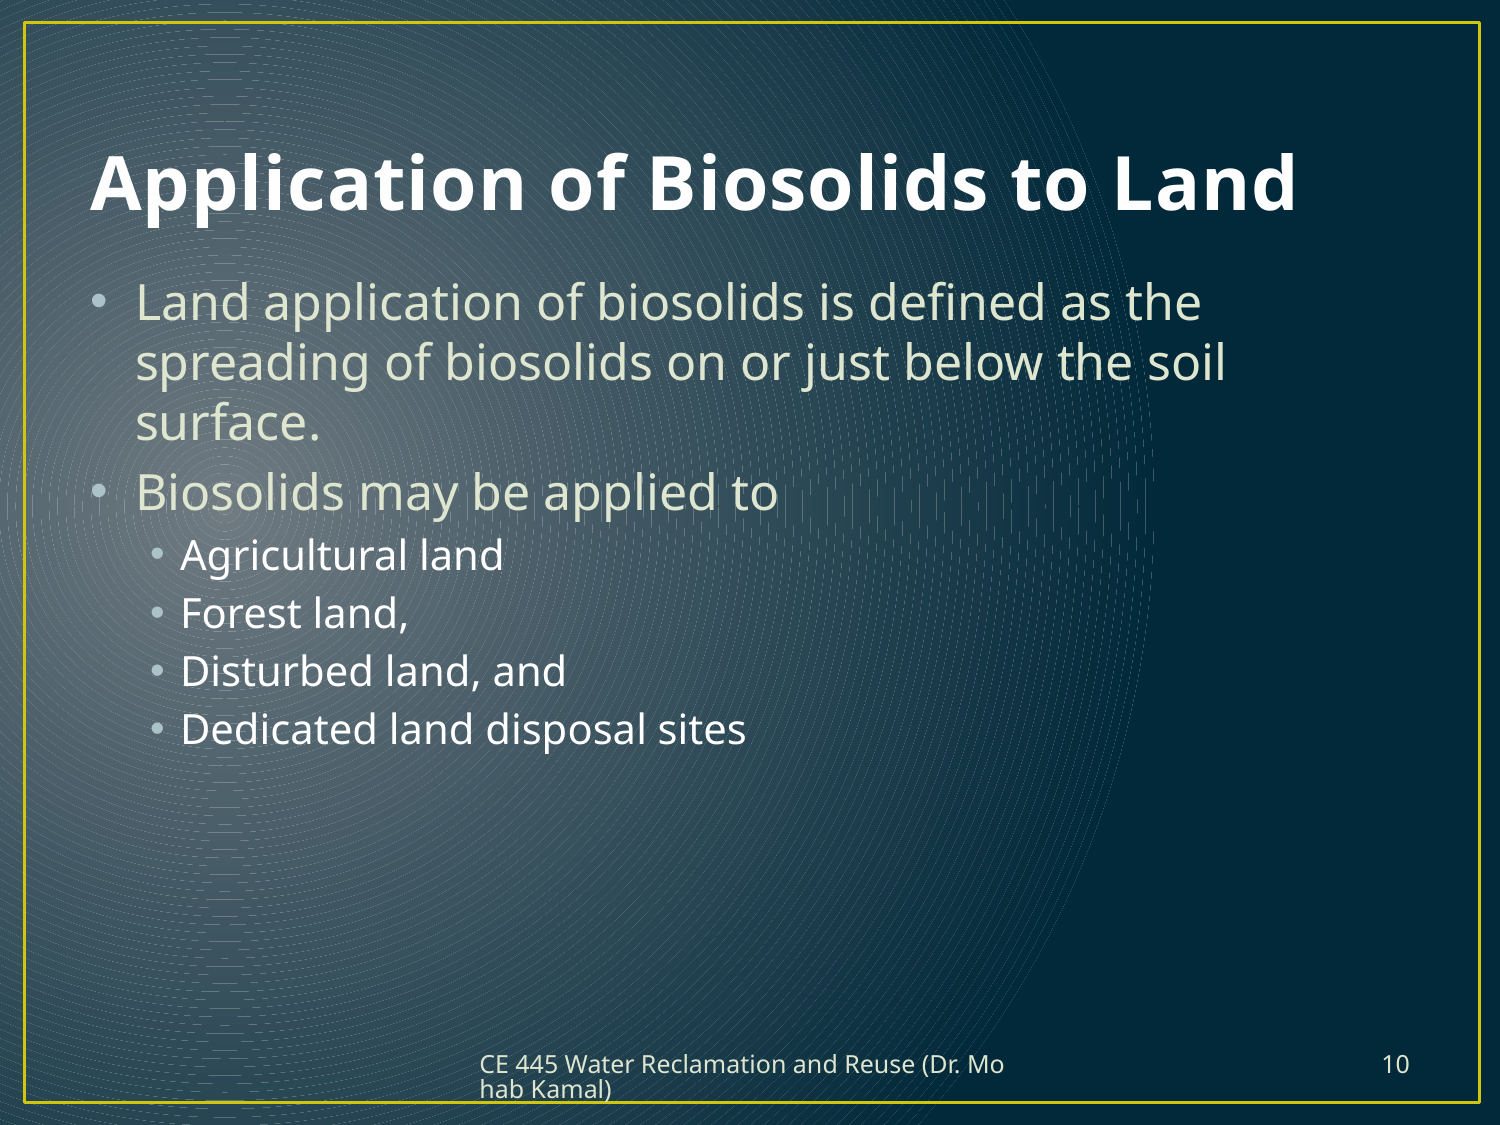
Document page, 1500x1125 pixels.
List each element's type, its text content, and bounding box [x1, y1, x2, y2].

footer CE 445 Water Reclamation and Reuse (Dr. Mohab Kamal) [464, 1035, 1036, 1096]
list Land application of biosolids is defined as the spreading of biosolids on or just below the soil surface. Biosolids may be applied to Agricultural land Forest land, Disturbed land, and Dedicated land disposal sites [75, 262, 1425, 1005]
title Application of Biosolids to Land [75, 45, 1425, 233]
slide_number 10 [1074, 1035, 1425, 1096]
